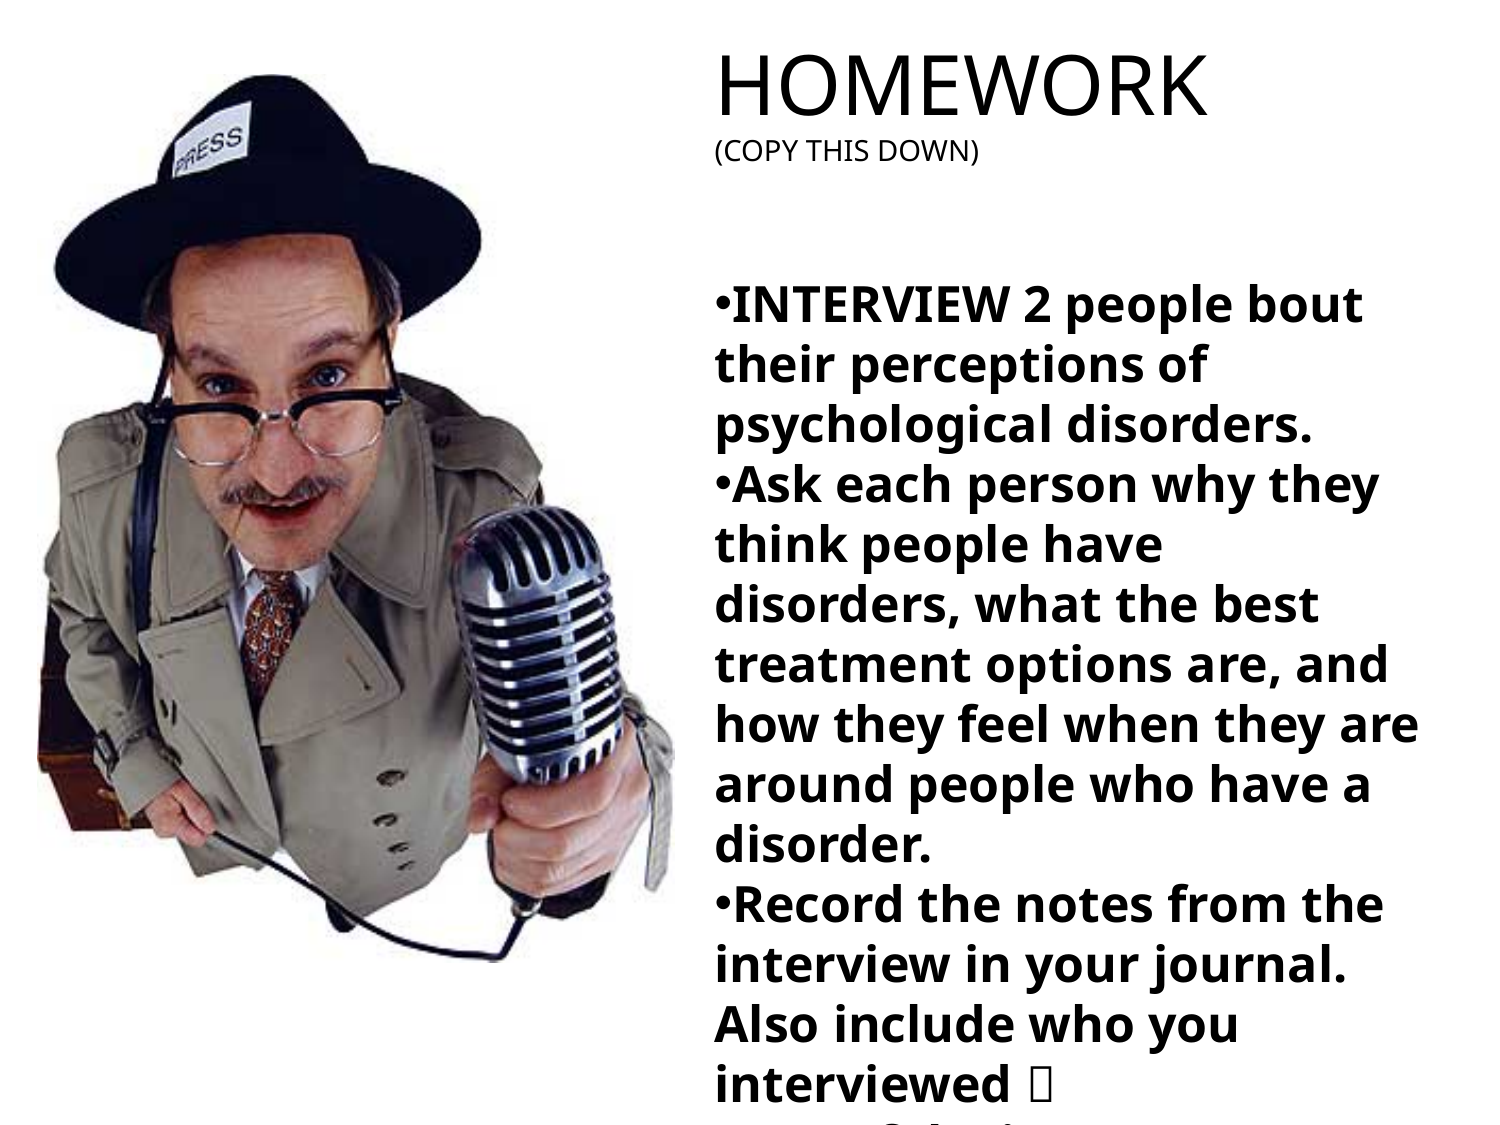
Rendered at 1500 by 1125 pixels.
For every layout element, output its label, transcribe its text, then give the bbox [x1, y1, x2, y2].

text_box HOMEWORK (COPY THIS DOWN) INTERVIEW 2 people bout their perceptions of psychological disorders. Ask each person why they think people have disorders, what the best treatment options are, and how they feel when they are around people who have a disorder. Record the notes from the interview in your journal. Also include who you interviewed  Don’t fake it. [699, 24, 1438, 1125]
picture [37, 74, 676, 963]
